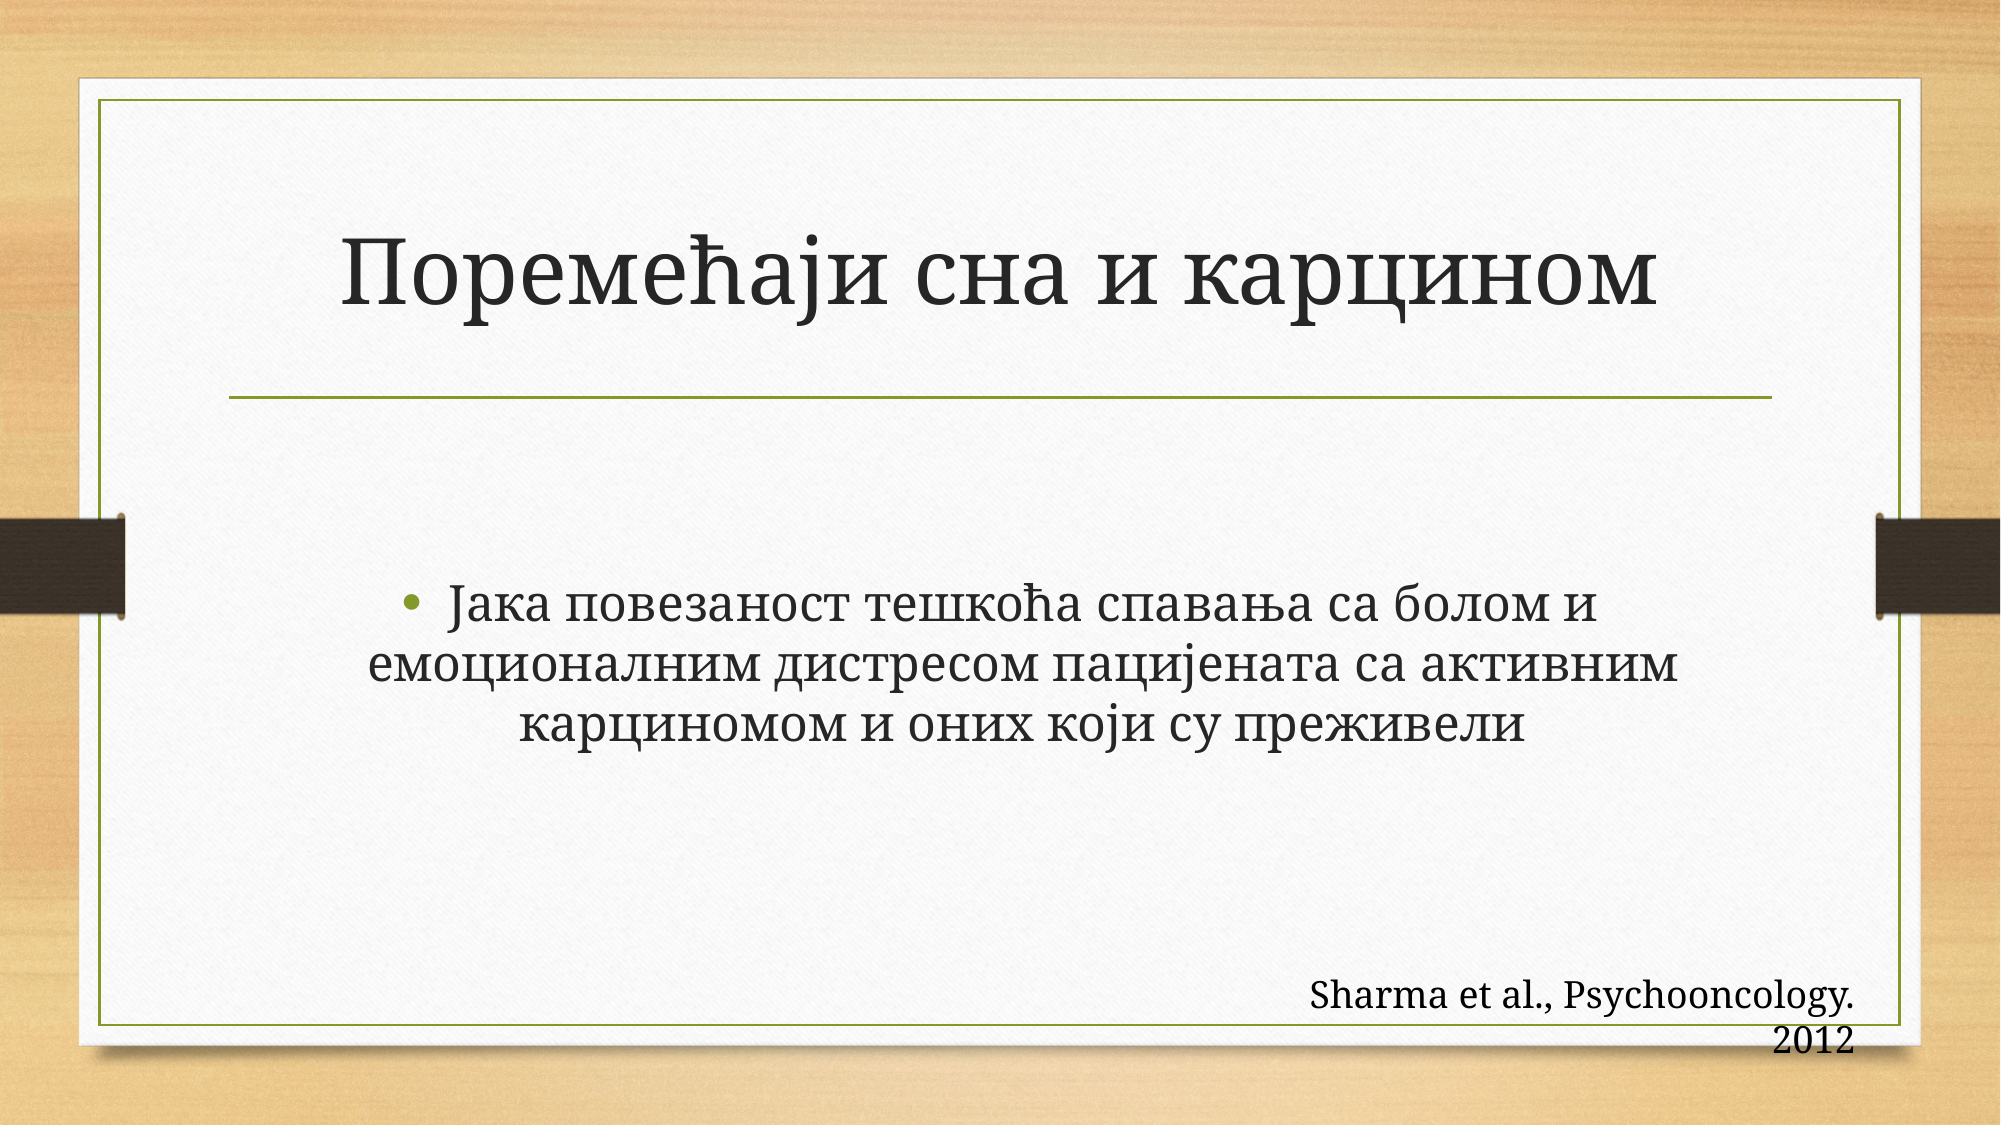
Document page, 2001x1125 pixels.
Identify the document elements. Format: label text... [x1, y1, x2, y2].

list Јака повезаност тешкоћа спавања са болом и емоционалним дистресом пацијената са активним карциномом и оних који су преживели [211, 418, 1788, 965]
title Поремећаји сна и карцином [211, 160, 1788, 376]
text_box Sharma et al., Psychooncology. 2012 [1245, 963, 1863, 1069]
picture [0, 0, 2001, 1125]
